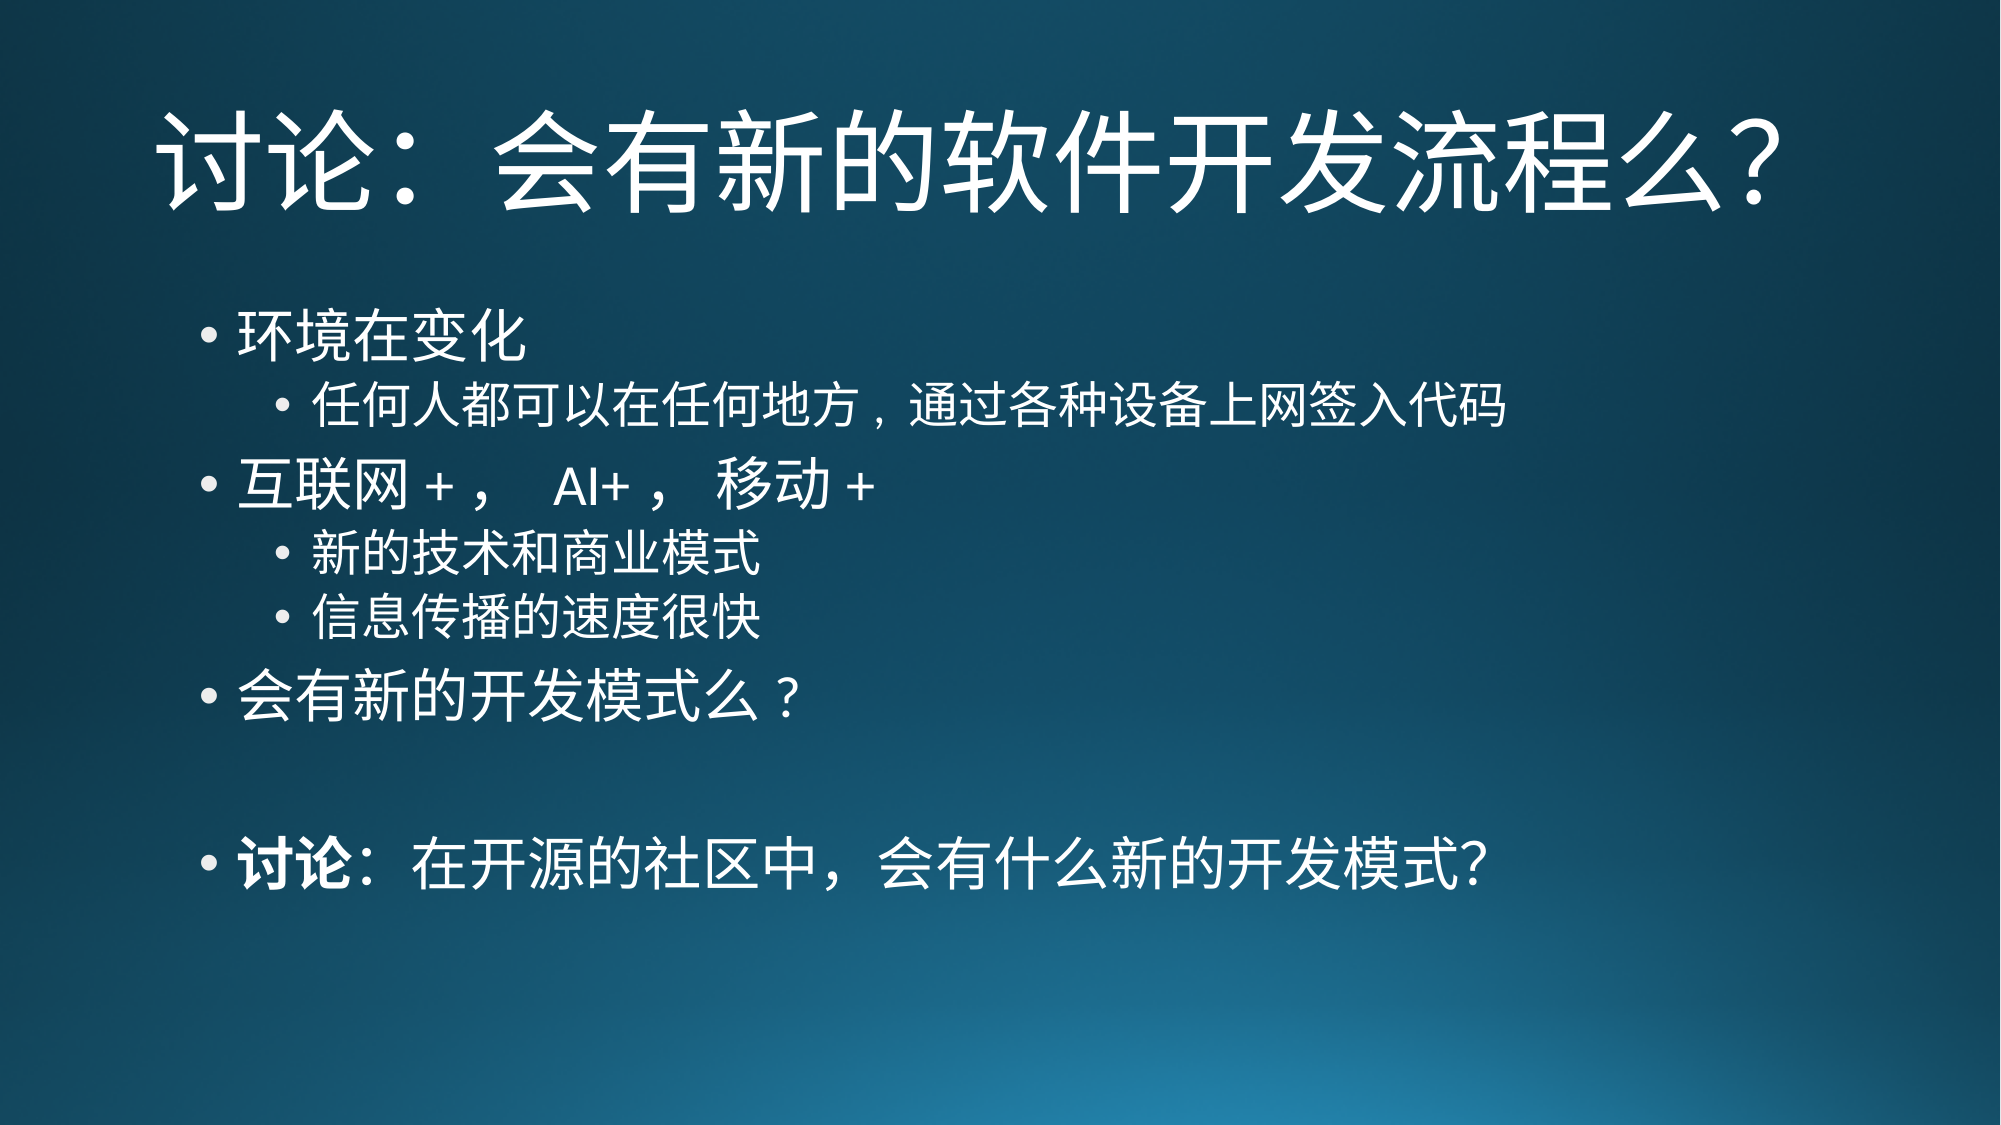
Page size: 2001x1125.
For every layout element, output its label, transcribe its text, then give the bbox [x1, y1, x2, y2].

list 环境在变化 任何人都可以在任何地方, 通过各种设备上网签入代码 互联网+， AI+， 移动+ 新的技术和商业模式 信息传播的速度很快 会有新的开发模式么? 讨论：在开源的社区中，会有什么新的开发模式？ [183, 299, 1863, 1014]
title 讨论：会有新的软件开发流程么？ [137, 59, 1863, 278]
picture [0, 0, 2001, 1125]
